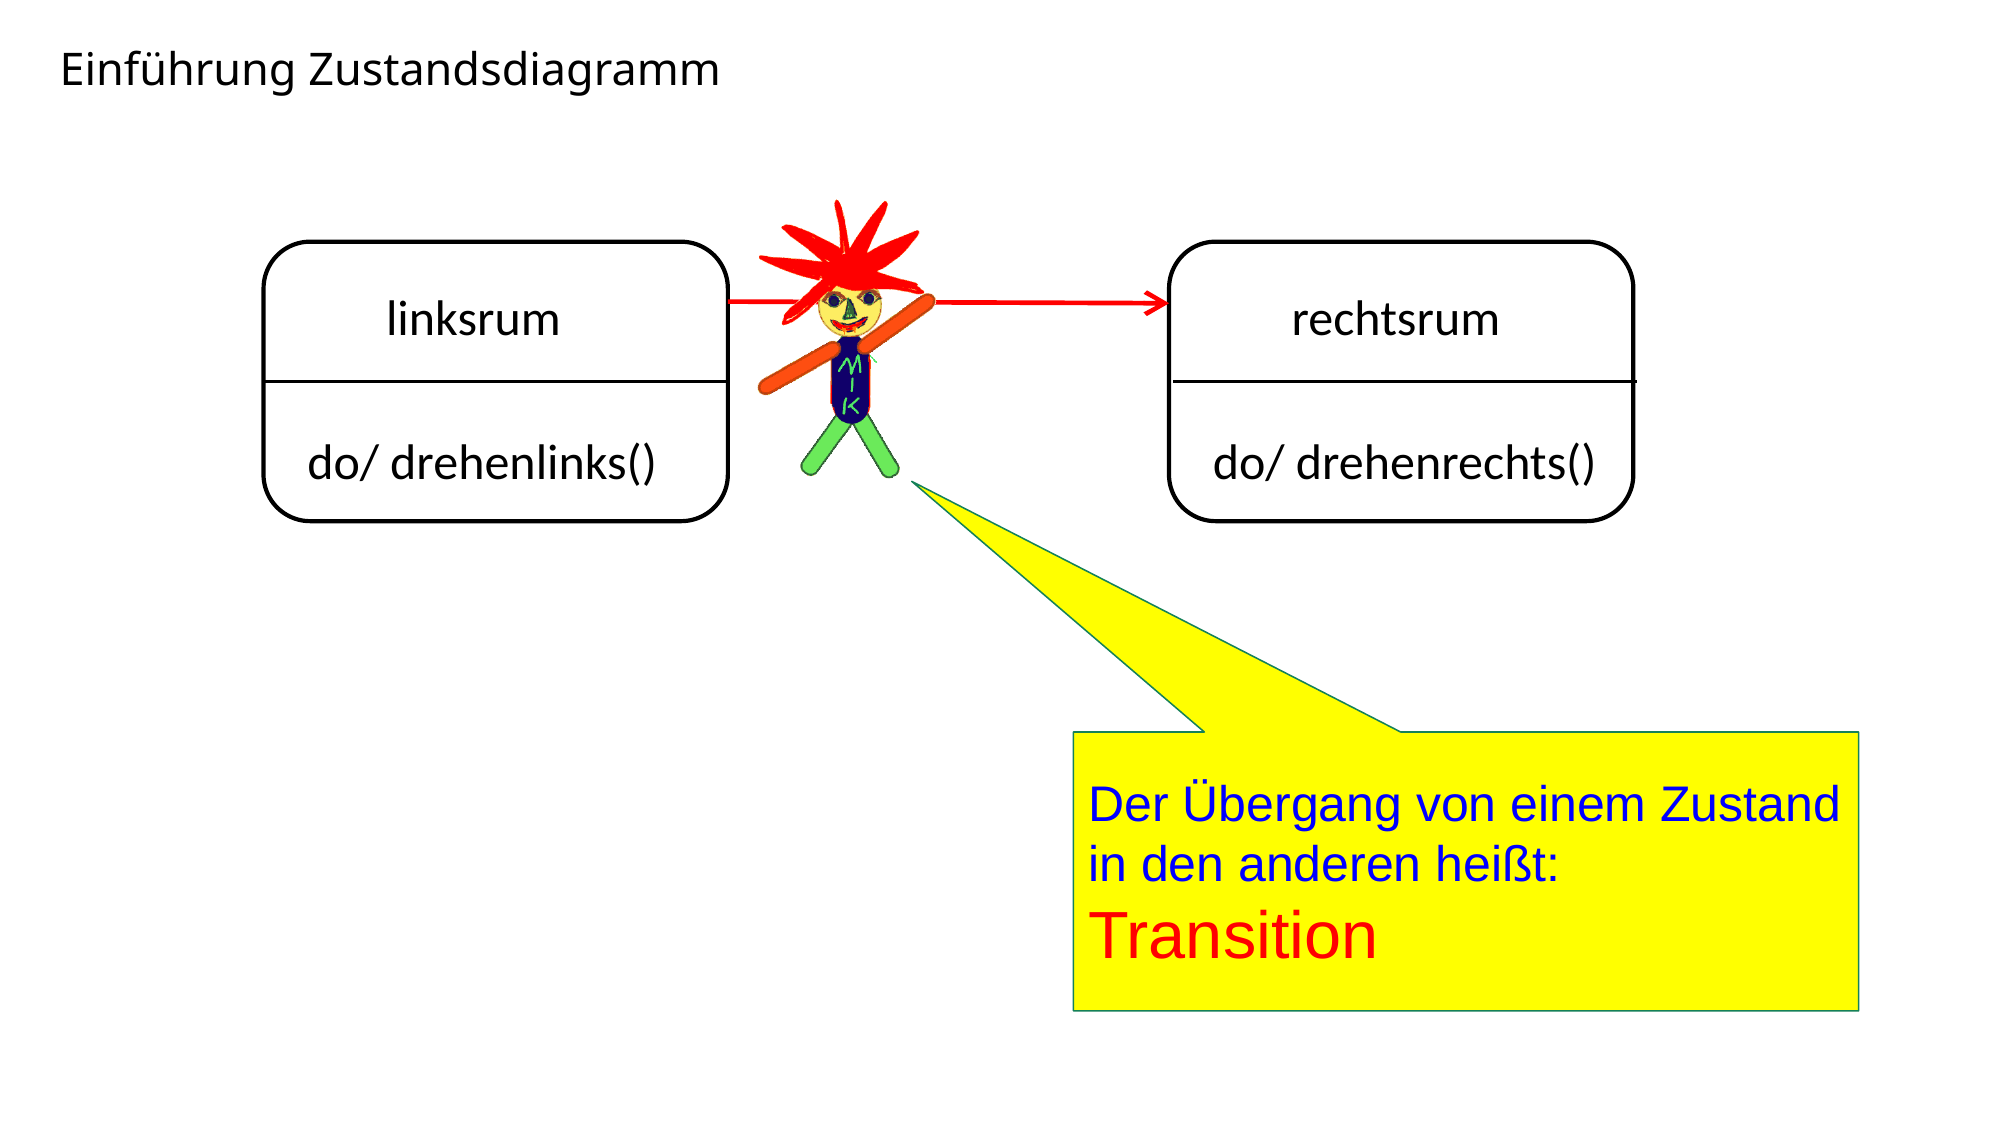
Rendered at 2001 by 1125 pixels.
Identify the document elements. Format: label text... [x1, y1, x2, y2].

text_box Der Übergang von einem Zustand in den anderen heißt: Transition [916, 485, 1859, 1011]
title Einführung Zustandsdiagramm [40, 34, 740, 103]
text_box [263, 241, 728, 522]
picture [739, 192, 947, 485]
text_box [1169, 241, 1638, 522]
